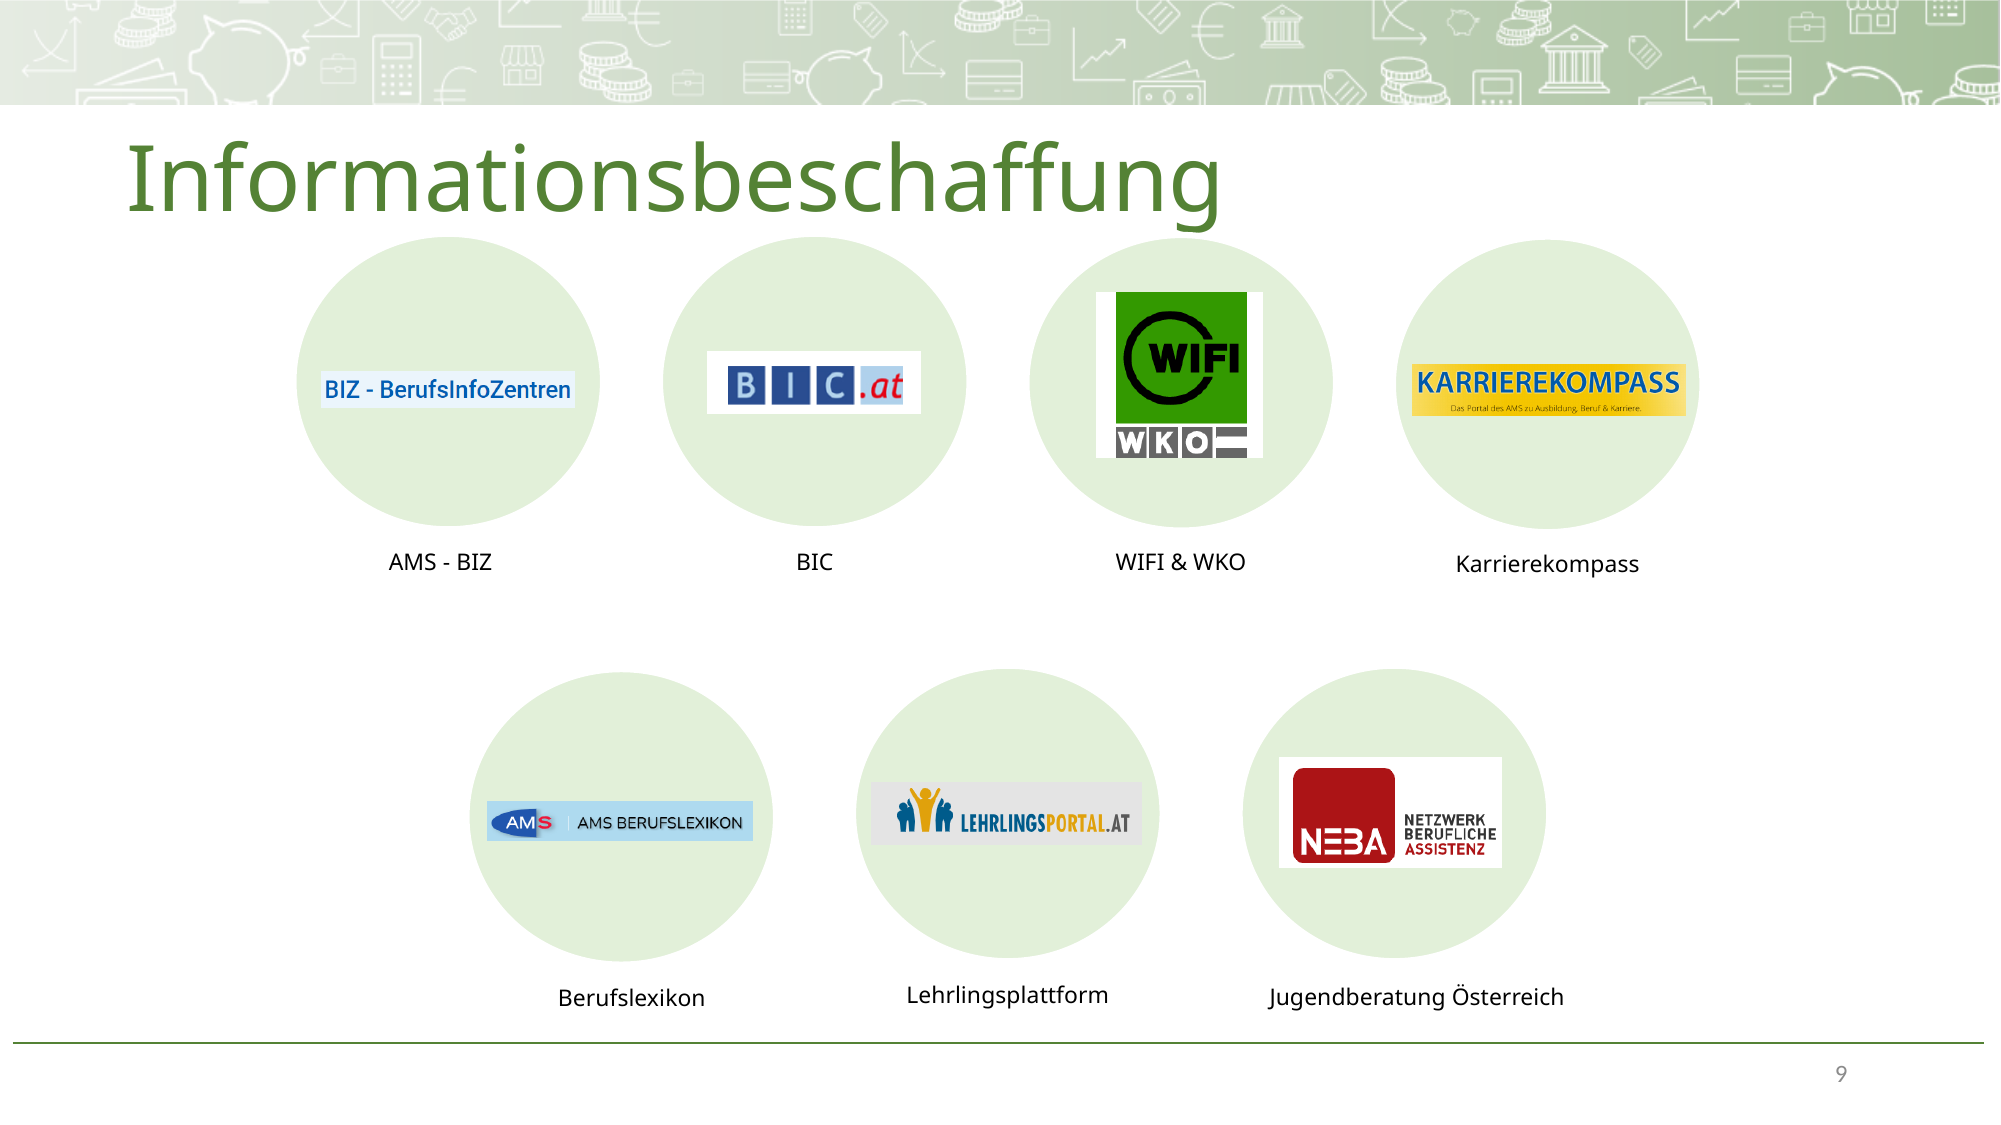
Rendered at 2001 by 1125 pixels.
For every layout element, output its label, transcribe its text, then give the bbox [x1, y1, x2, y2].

text_box [658, 232, 971, 531]
text_box Karrierekompass [1440, 542, 1655, 585]
text_box AMS - BIZ [374, 539, 508, 582]
picture [1096, 292, 1263, 458]
slide_number 9 [1412, 1042, 1863, 1103]
picture [321, 371, 575, 408]
picture [1412, 364, 1686, 416]
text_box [1239, 665, 1572, 1018]
text_box WIFI & WKO [1100, 539, 1262, 582]
text_box [1391, 235, 1704, 534]
title Informationsbeschaffung [111, 99, 1837, 265]
picture [706, 351, 921, 414]
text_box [466, 669, 777, 1020]
text_box [1025, 233, 1338, 532]
picture [0, 0, 2000, 105]
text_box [852, 665, 1163, 1016]
text_box BIC [781, 539, 849, 582]
text_box [292, 232, 605, 531]
